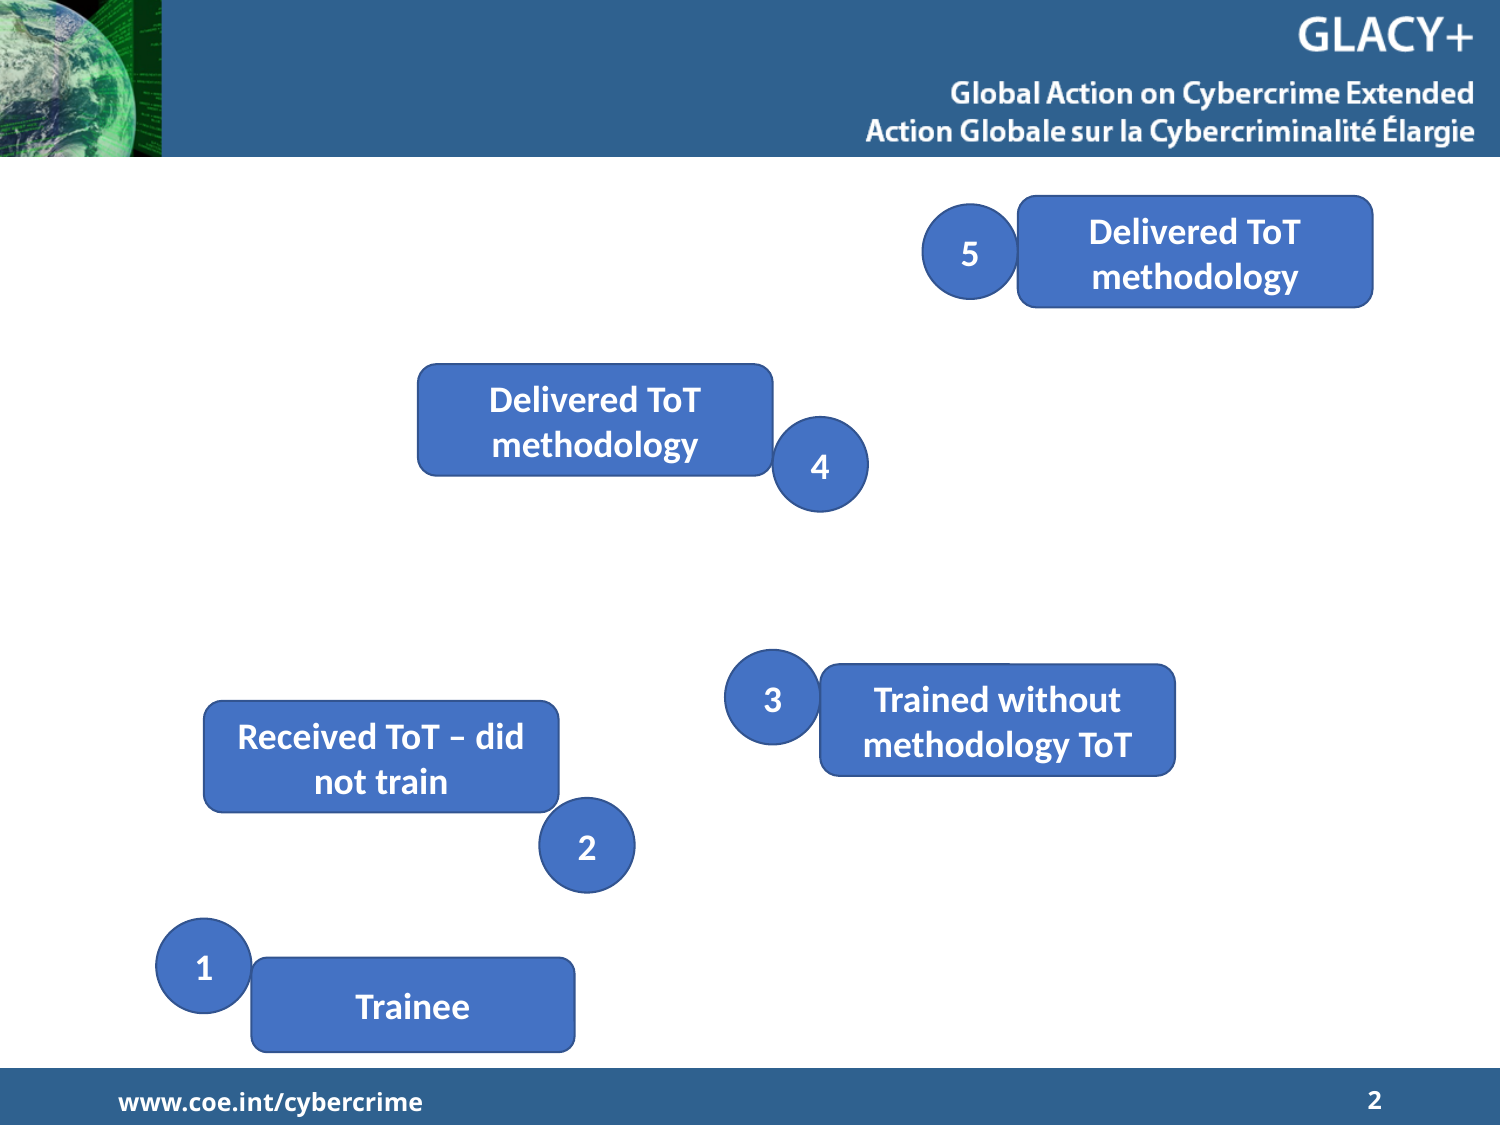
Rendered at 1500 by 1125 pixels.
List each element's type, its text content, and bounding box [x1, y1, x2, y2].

slide_number www.coe.int/cybercrime [103, 1071, 491, 1125]
slide_number 2 [1059, 1071, 1397, 1125]
text_box 4 [771, 415, 869, 513]
text_box Delivered ToT methodology [1016, 194, 1374, 309]
text_box Delivered ToT methodology [416, 363, 774, 477]
text_box 2 [538, 796, 636, 894]
text_box Received ToT – did not train [202, 699, 560, 814]
text_box Trained without methodology ToT [819, 663, 1177, 777]
picture [0, 0, 1500, 157]
text_box Trainee [250, 956, 576, 1054]
text_box 3 [723, 648, 819, 746]
text_box 5 [921, 203, 1016, 300]
text_box 1 [155, 917, 253, 1015]
